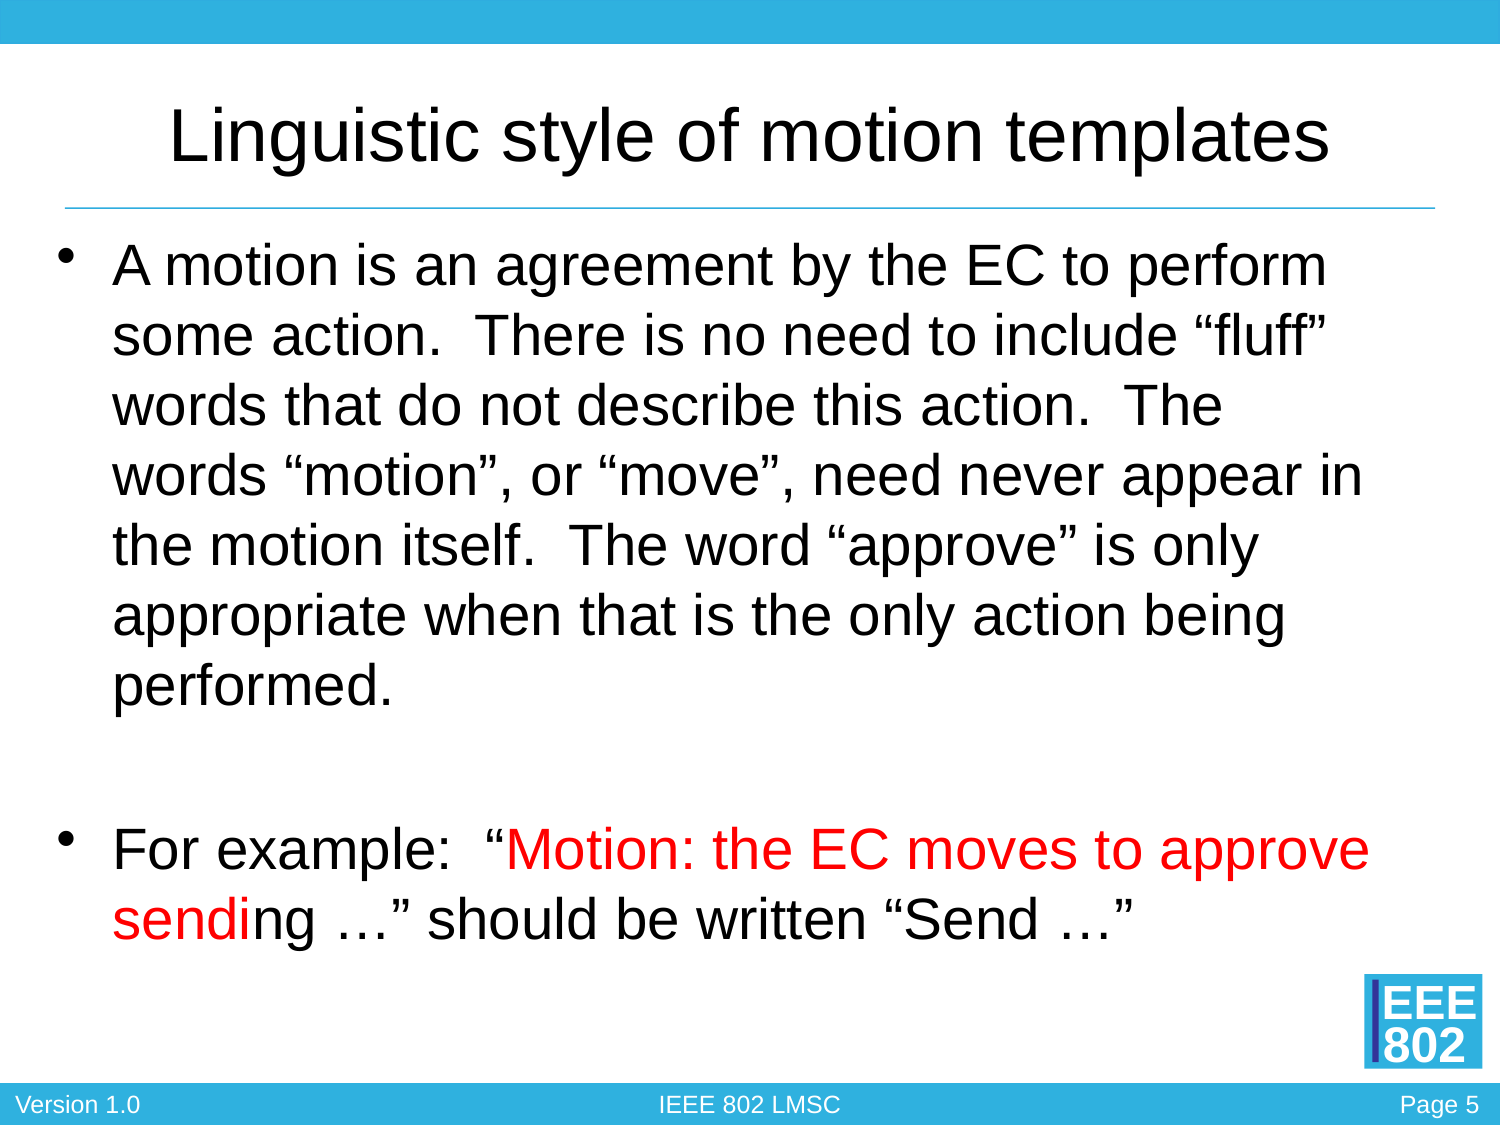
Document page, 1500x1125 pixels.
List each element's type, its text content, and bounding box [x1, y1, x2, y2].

list A motion is an agreement by the EC to perform some action. There is no need to include “fluff” words that do not describe this action. The words “motion”, or “move”, need never appear in the motion itself. The word “approve” is only appropriate when that is the only action being performed. For example: “Motion: the EC moves to approve sending …” should be written “Send …” [41, 220, 1392, 963]
title Linguistic style of motion templates [75, 66, 1425, 197]
